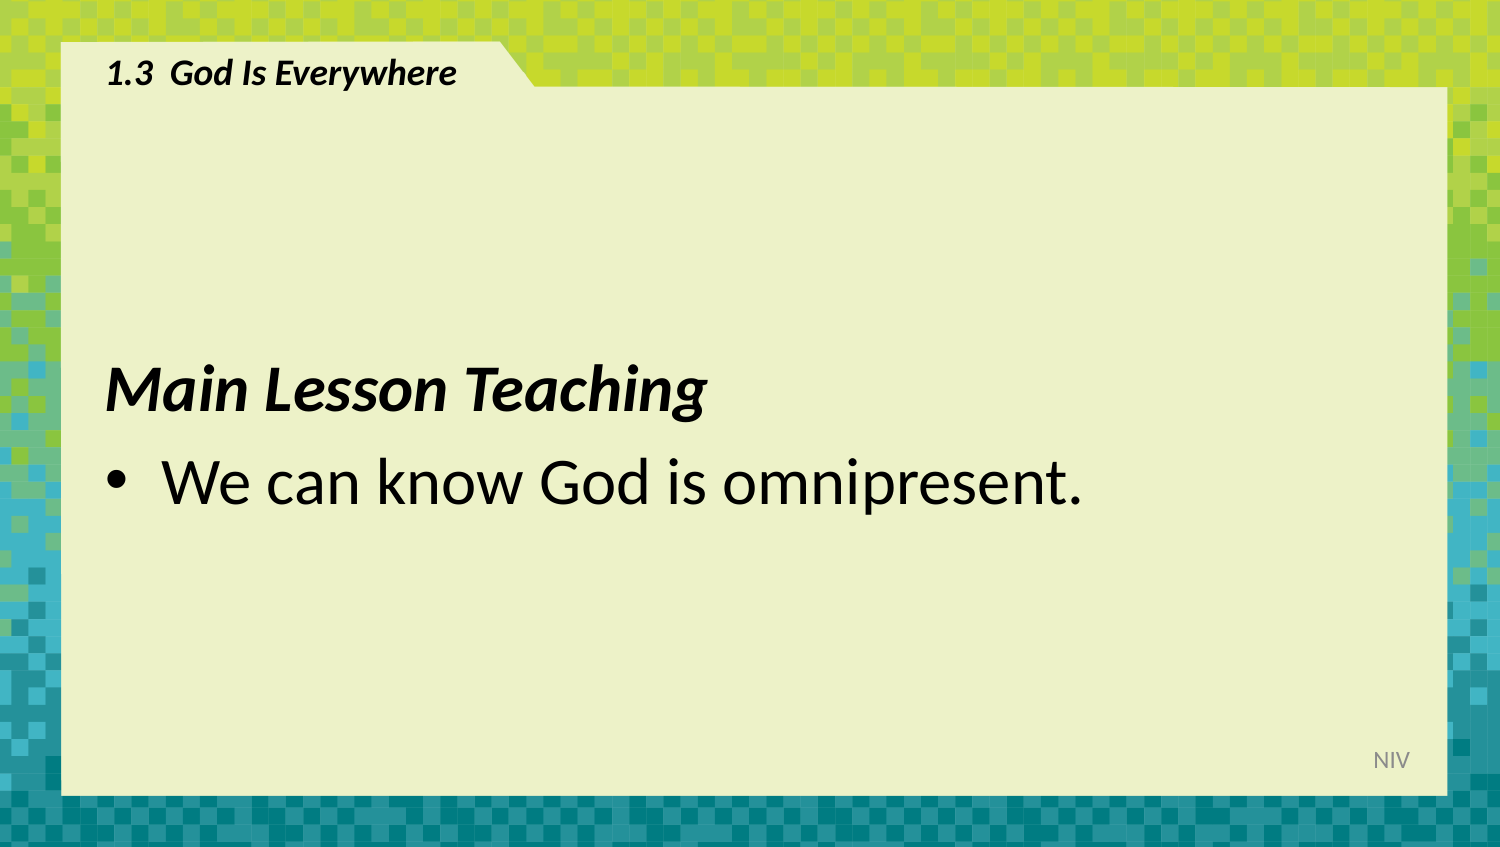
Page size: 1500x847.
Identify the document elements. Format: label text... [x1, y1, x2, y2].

footer NIV [950, 736, 1425, 782]
title 1.3 God Is Everywhere [89, 33, 1420, 108]
picture [0, 0, 1500, 847]
list Main Lesson Teaching We can know God is omnipresent. [89, 141, 1403, 722]
